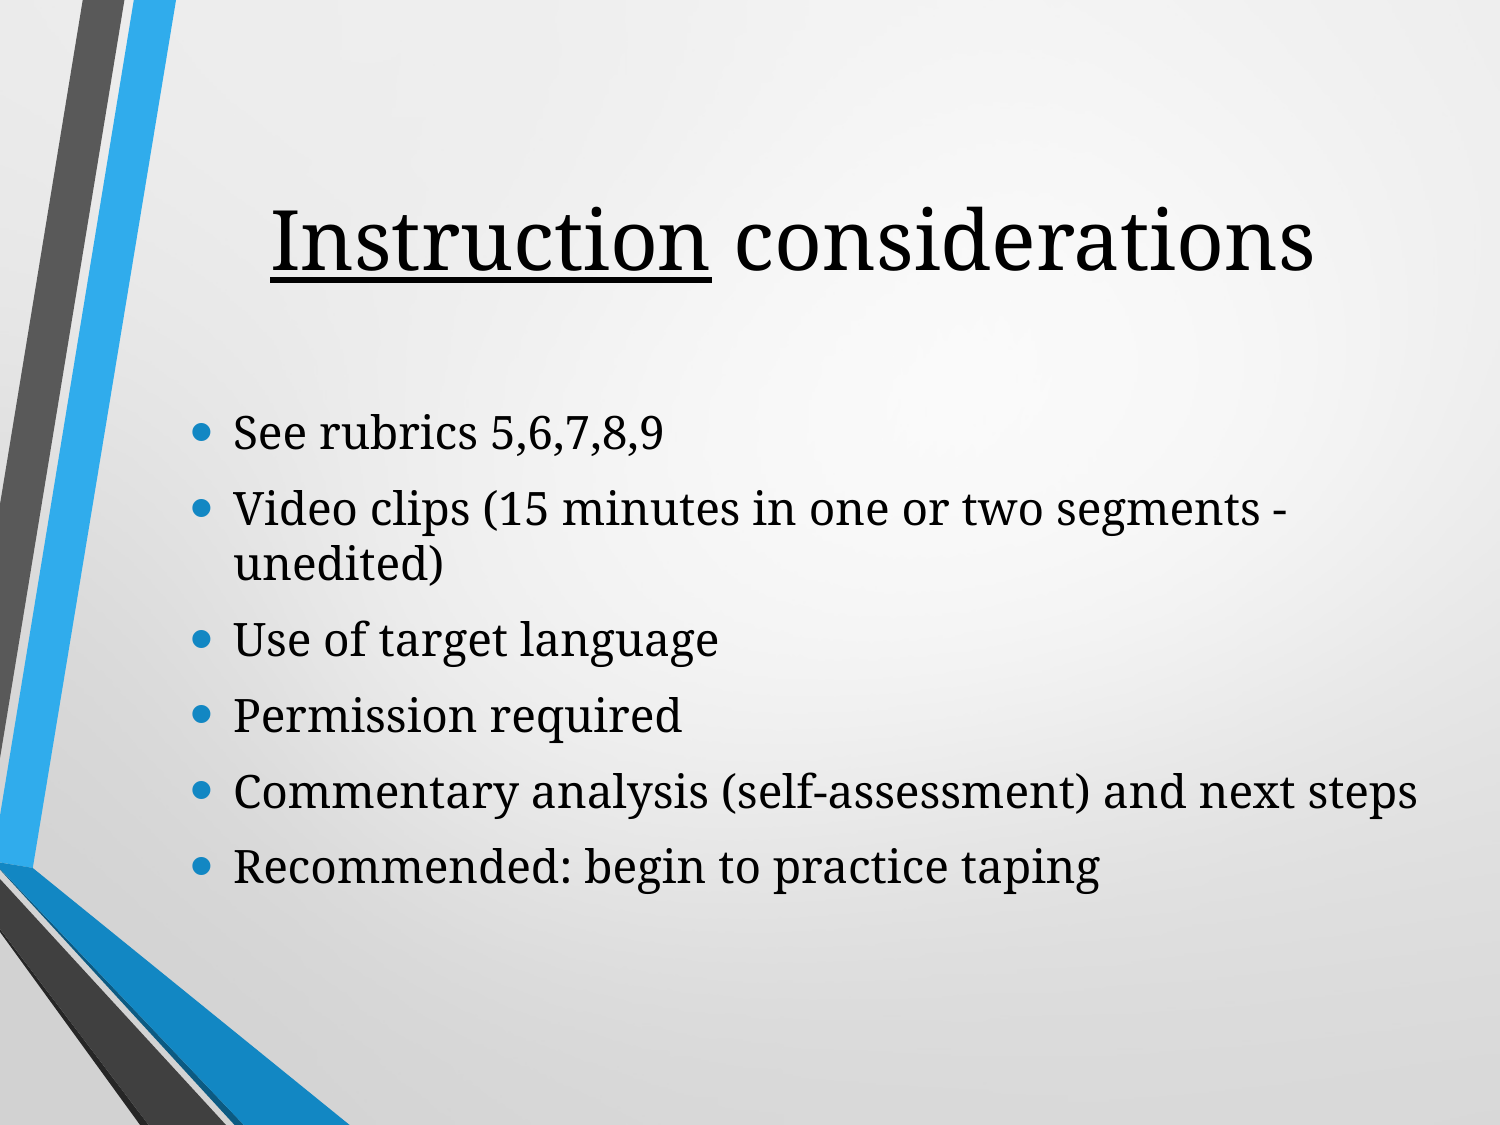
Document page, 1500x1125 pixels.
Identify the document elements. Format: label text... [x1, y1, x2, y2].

list See rubrics 5,6,7,8,9 Video clips (15 minutes in one or two segments - unedited) Use of target language Permission required Commentary analysis (self-assessment) and next steps Recommended: begin to practice taping [174, 375, 1439, 922]
title Instruction considerations [161, 75, 1425, 400]
